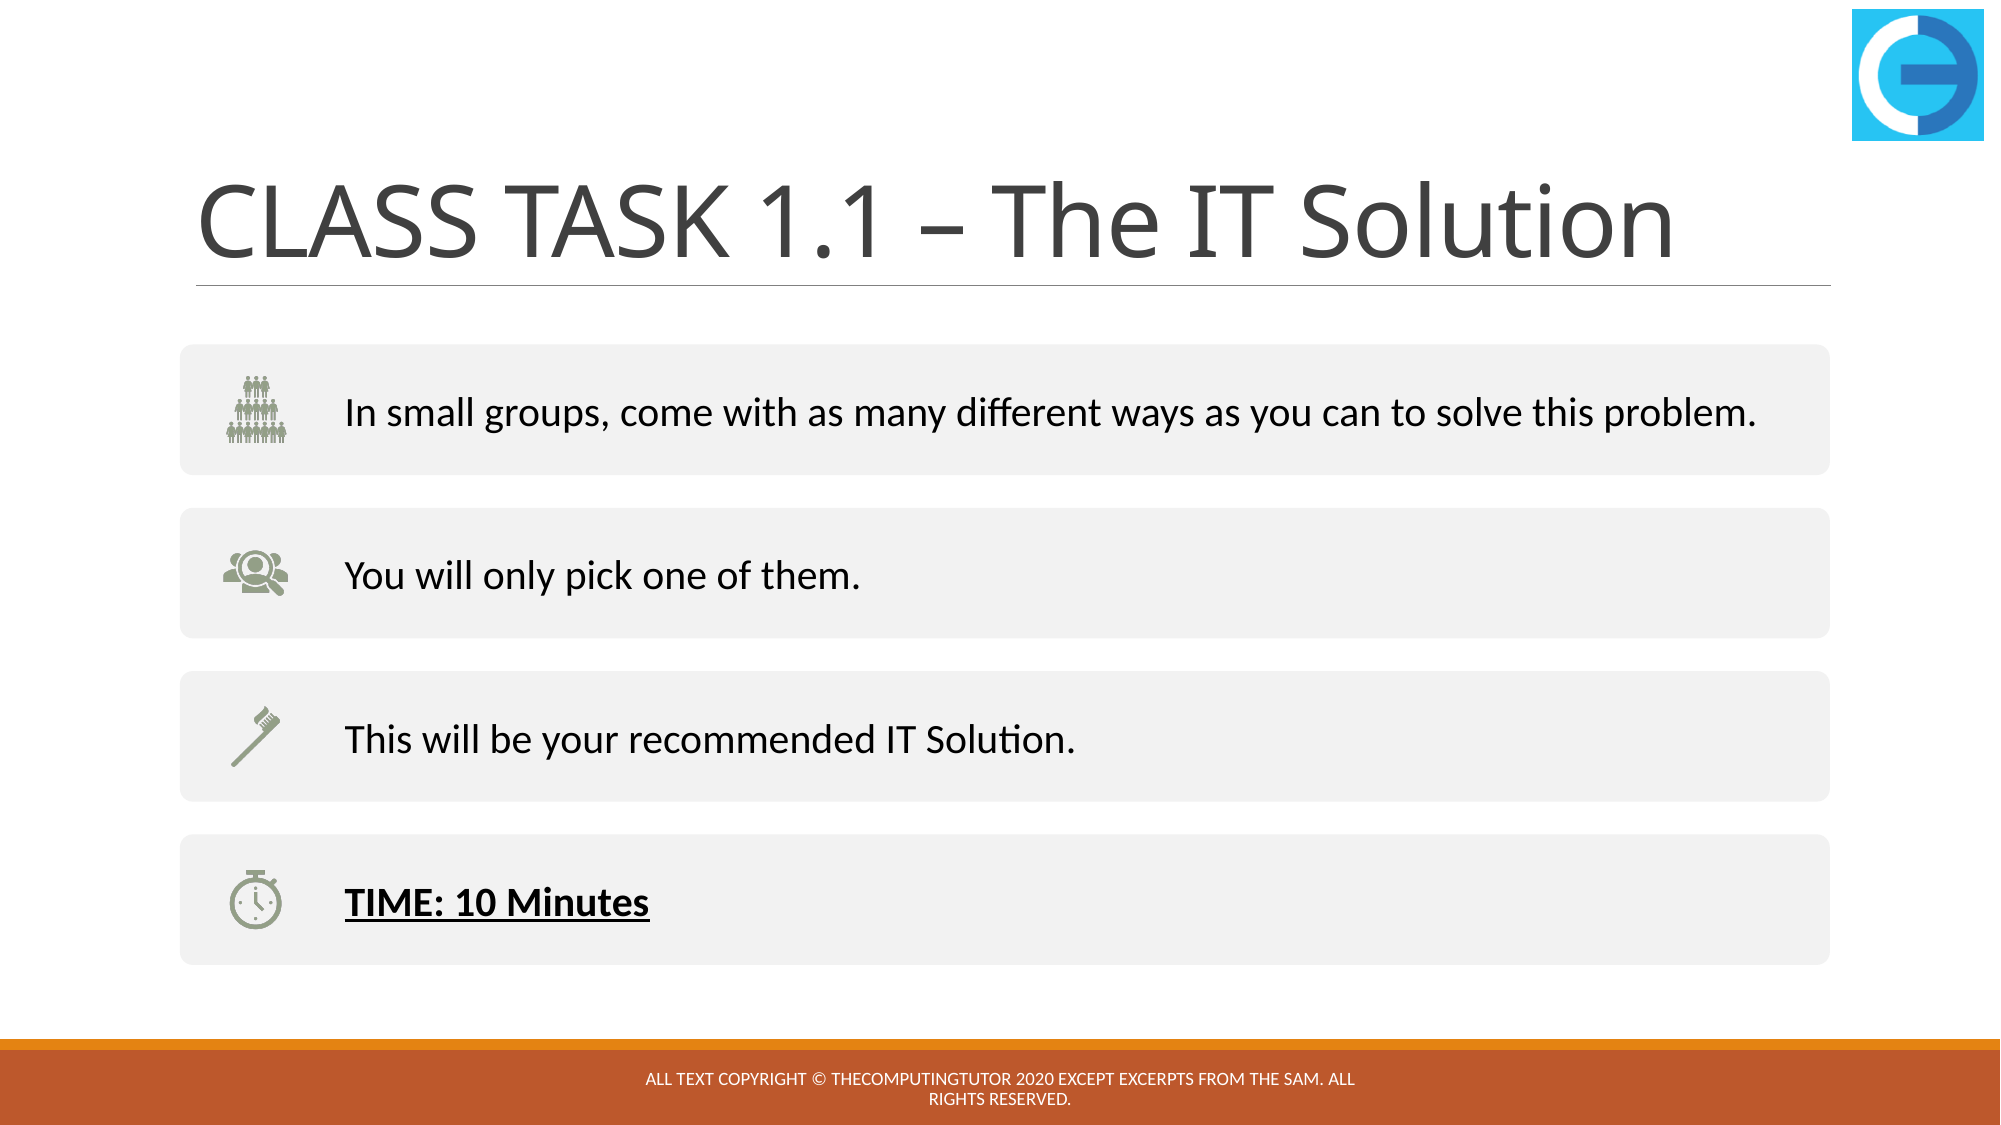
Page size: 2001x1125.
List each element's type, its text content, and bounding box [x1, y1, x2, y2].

picture [1852, 9, 1984, 141]
footer All text copyright © TheComputingTutor 2020 except excerpts from the SAM. All rights Reserved. [604, 1059, 1396, 1120]
title CLASS TASK 1.1 – The IT Solution [180, 47, 1830, 285]
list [179, 343, 1831, 966]
